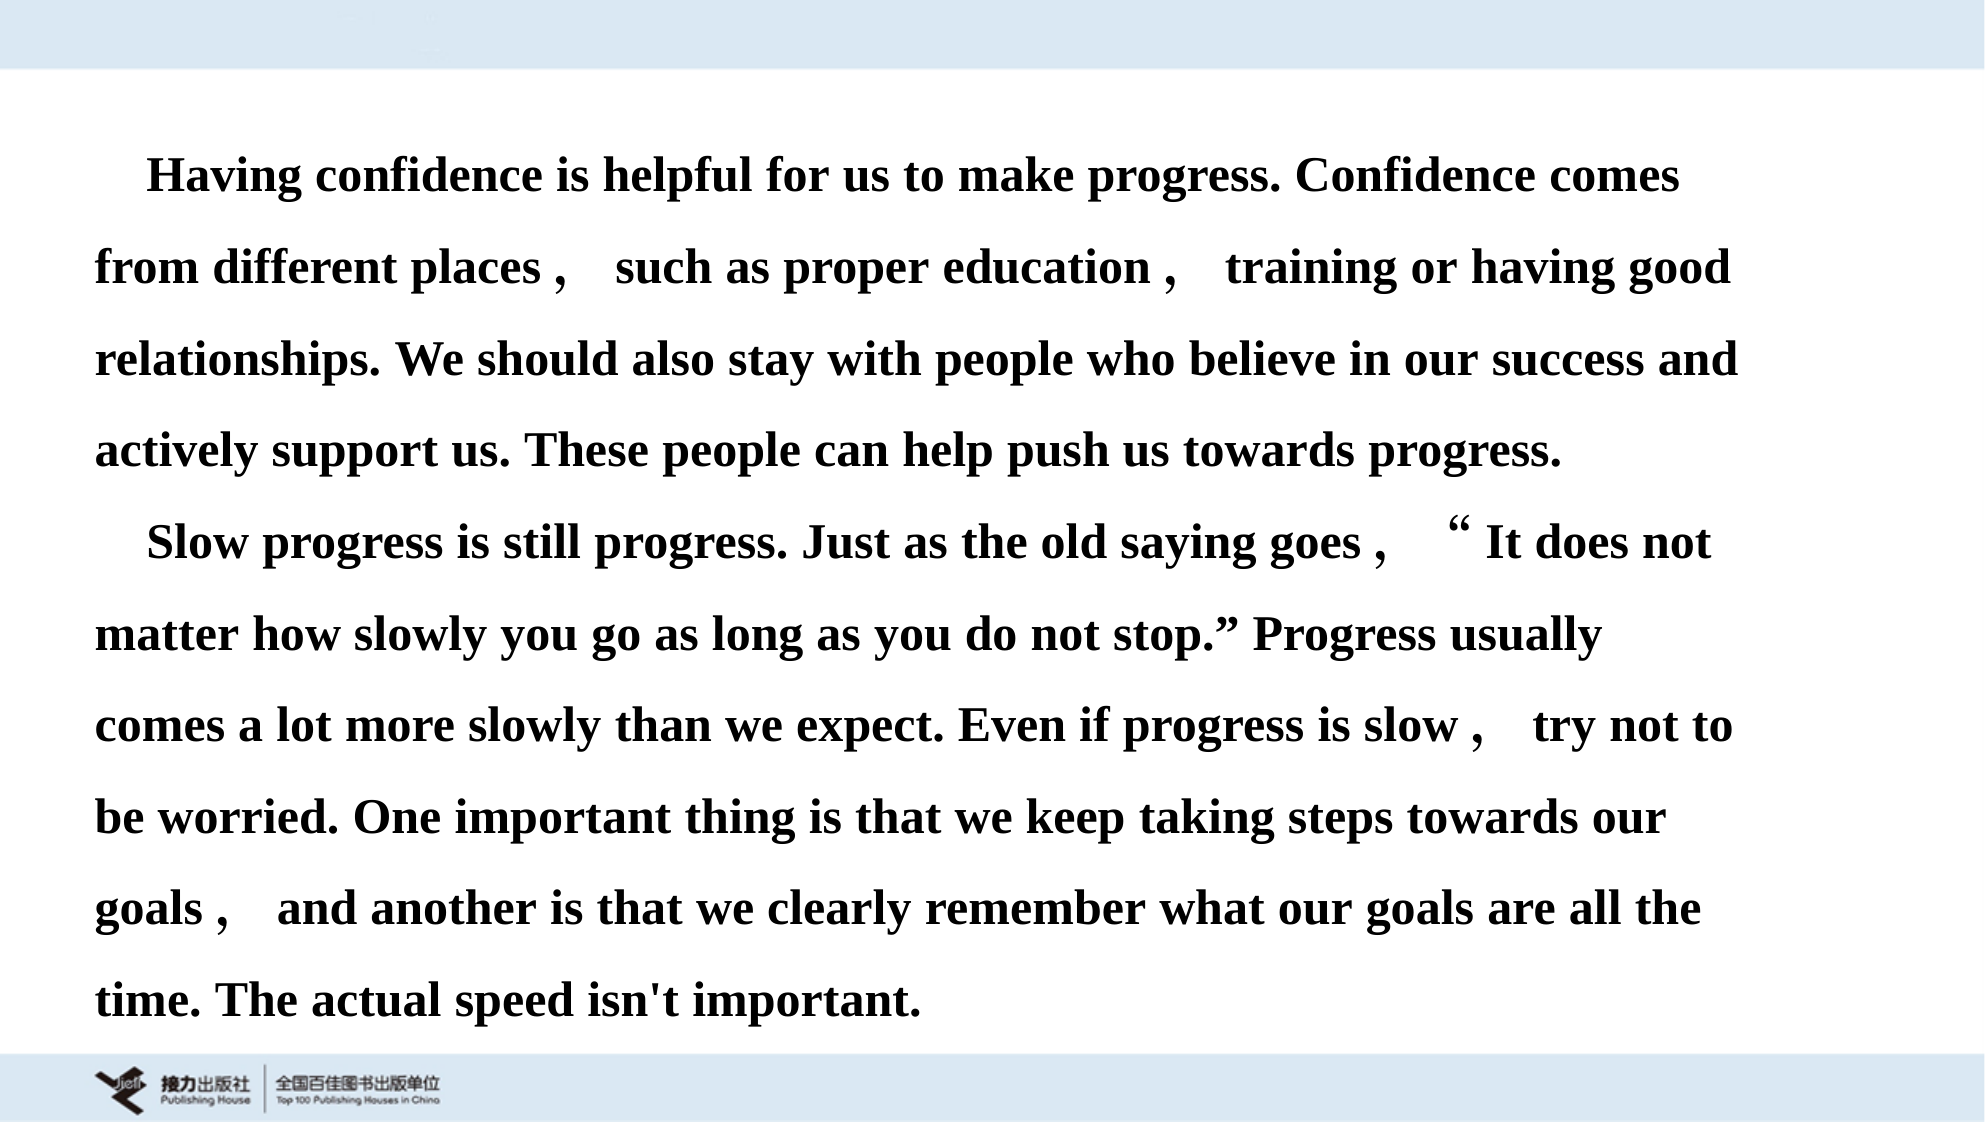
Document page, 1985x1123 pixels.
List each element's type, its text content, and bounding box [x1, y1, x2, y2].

text_box Having confidence is helpful for us to make progress. Confidence comes from different places，such as proper education，training or having good relationships. We should also stay with people who believe in our success and actively support us. These people can help push us towards progress. Slow progress is still progress. Just as the old saying goes，“It does not matter how slowly you go as long as you do not stop.” Progress usually comes a lot more slowly than we expect. Even if progress is slow，try not to be worried. One important thing is that we keep taking steps towards our goals，and another is that we clearly remember what our goals are all the time. The actual speed isn't important. [94, 109, 1892, 1027]
picture [0, 0, 1985, 1122]
